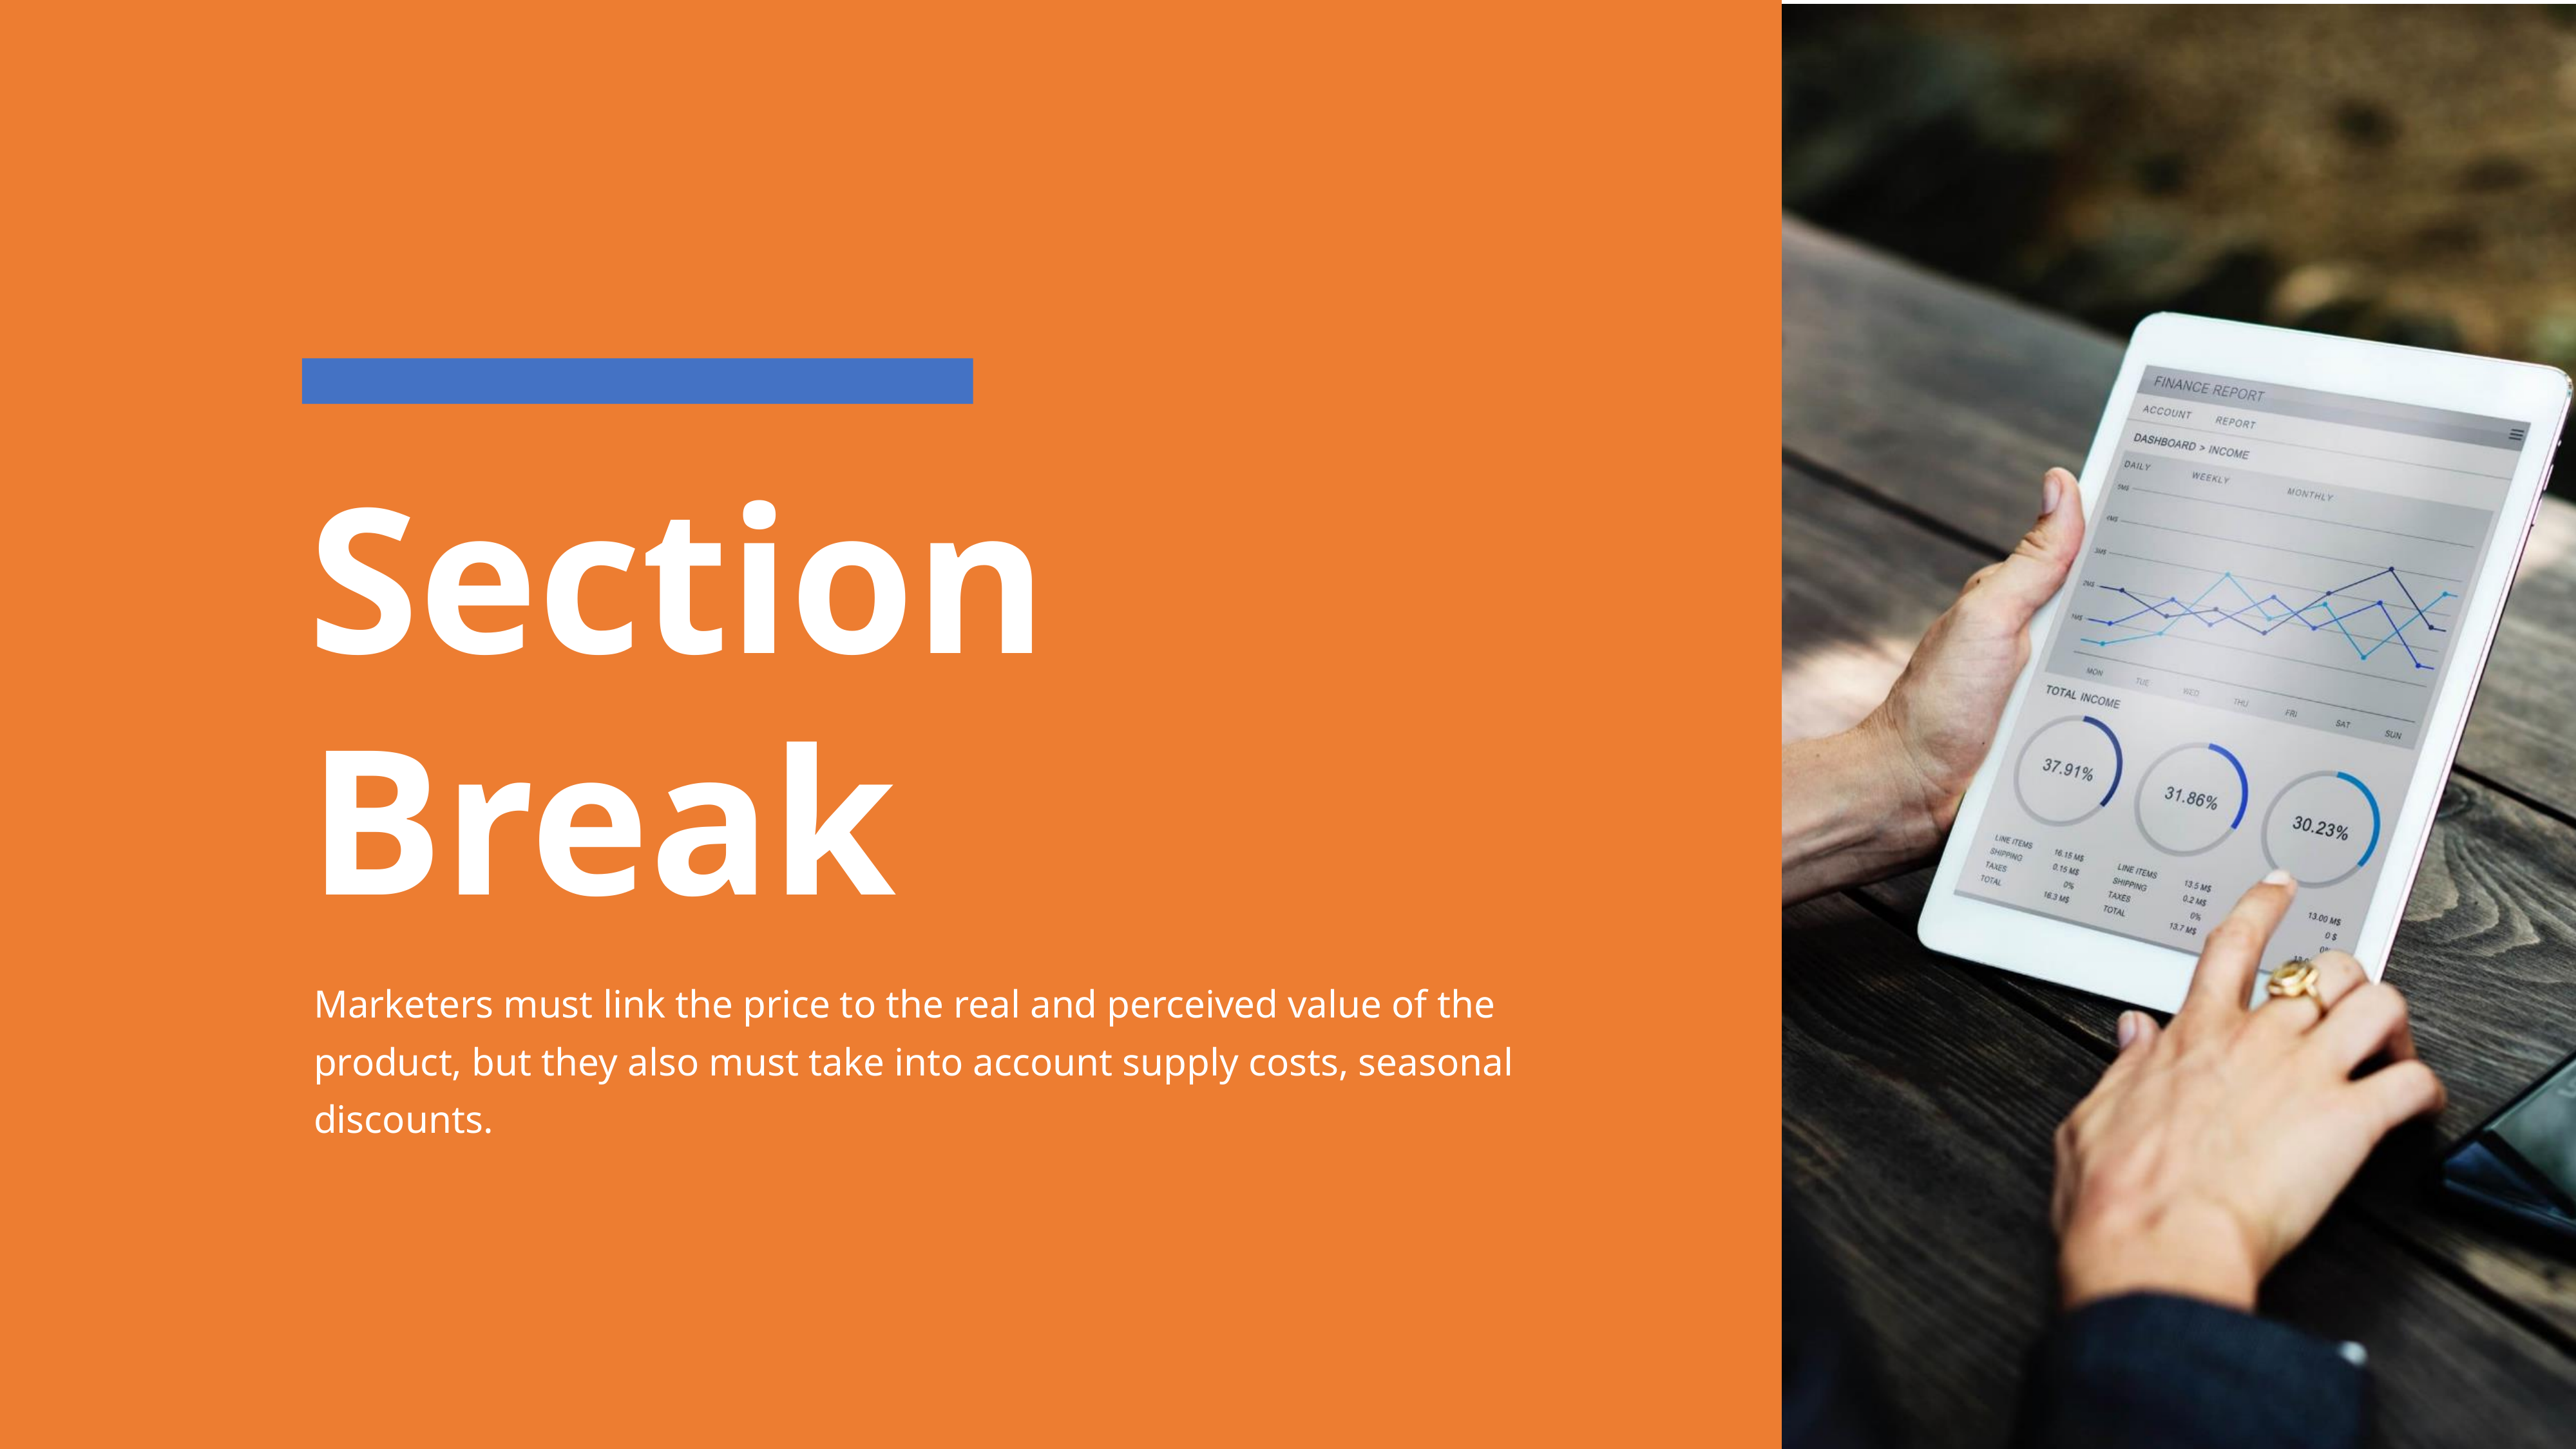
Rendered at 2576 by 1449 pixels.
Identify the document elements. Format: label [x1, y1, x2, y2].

text_box [291, 358, 1598, 1091]
picture [1781, 0, 2576, 1449]
text_box [0, 0, 1781, 1449]
